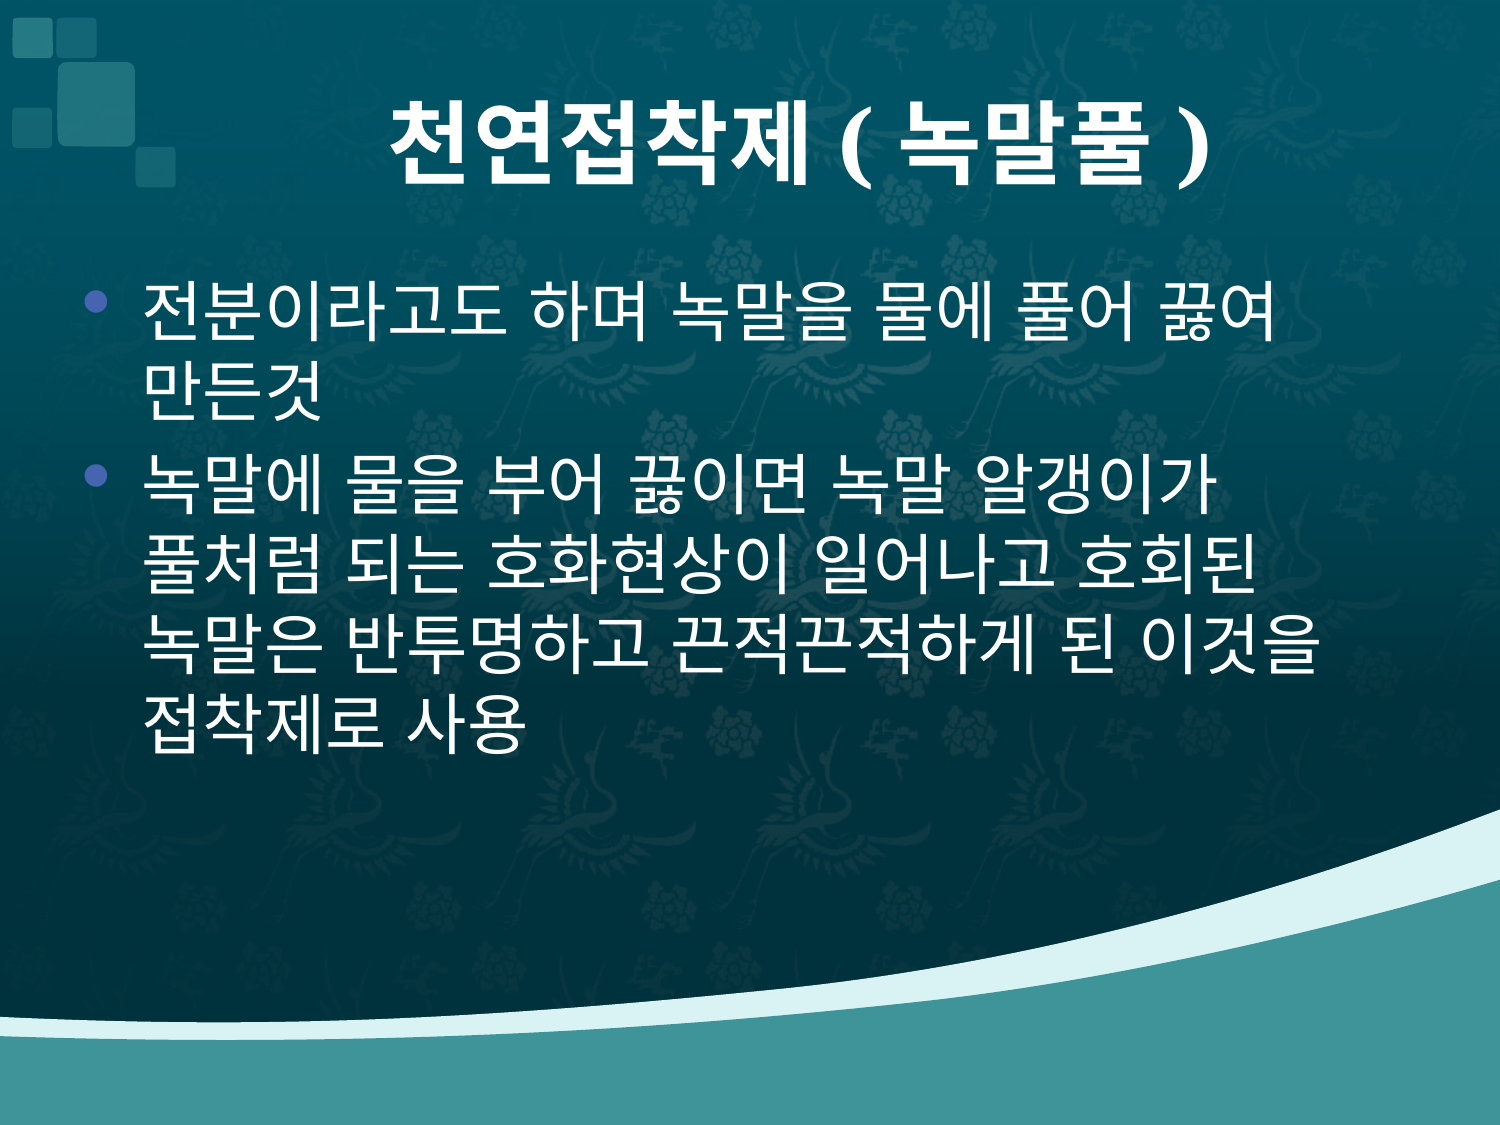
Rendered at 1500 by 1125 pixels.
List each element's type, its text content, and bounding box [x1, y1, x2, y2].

list 전분이라고도 하며 녹말을 물에 풀어 끓여 만든것 녹말에 물을 부어 끓이면 녹말 알갱이가 풀처럼 되는 호화현상이 일어나고 호회된 녹말은 반투명하고 끈적끈적하게 된 이것을 접착제로 사용 [70, 262, 1425, 1005]
title 천연접착제(녹말풀) [187, 58, 1414, 223]
